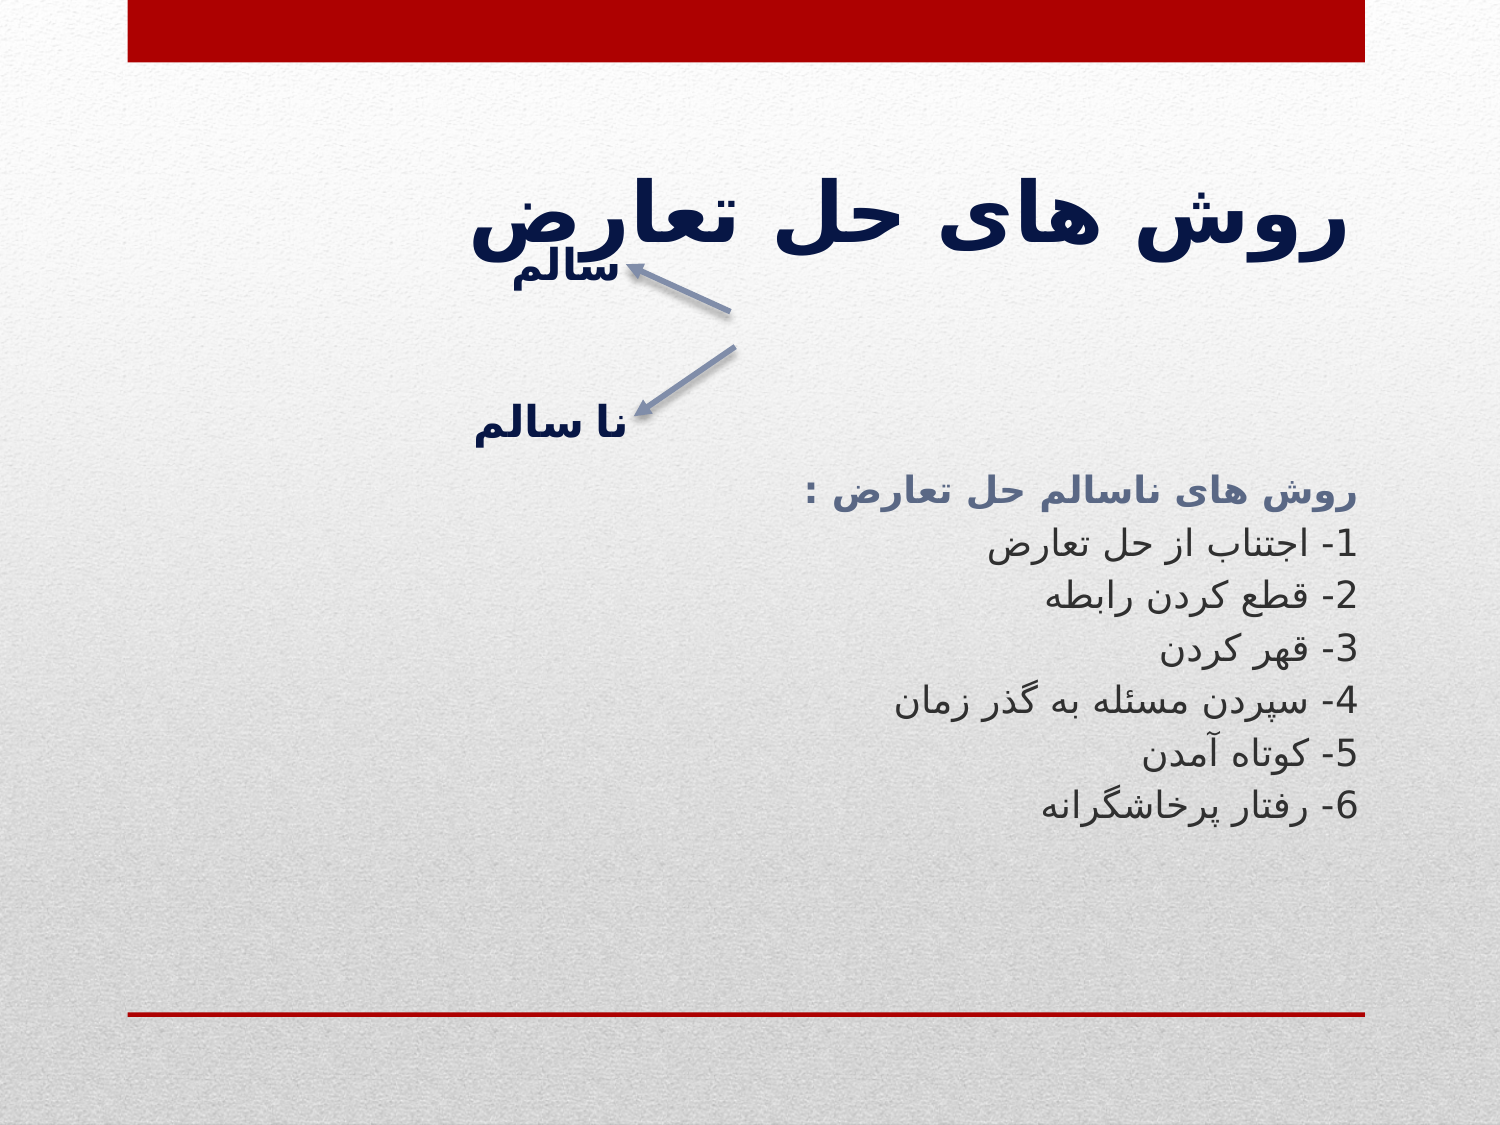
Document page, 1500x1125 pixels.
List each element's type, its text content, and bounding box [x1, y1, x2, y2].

text_box نا سالم [459, 386, 644, 454]
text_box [632, 345, 736, 418]
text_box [625, 263, 732, 313]
text_box سالم [496, 229, 637, 297]
list روش های ناسالم حل تعارض : 1- اجتناب از حل تعارض 2- قطع کردن رابطه 3- قهر کردن 4- سپردن مسئله به گذر زمان 5- کوتاه آمدن 6- رفتار پرخاشگرانه [137, 435, 1374, 857]
title روش های حل تعارض [254, 170, 1368, 368]
